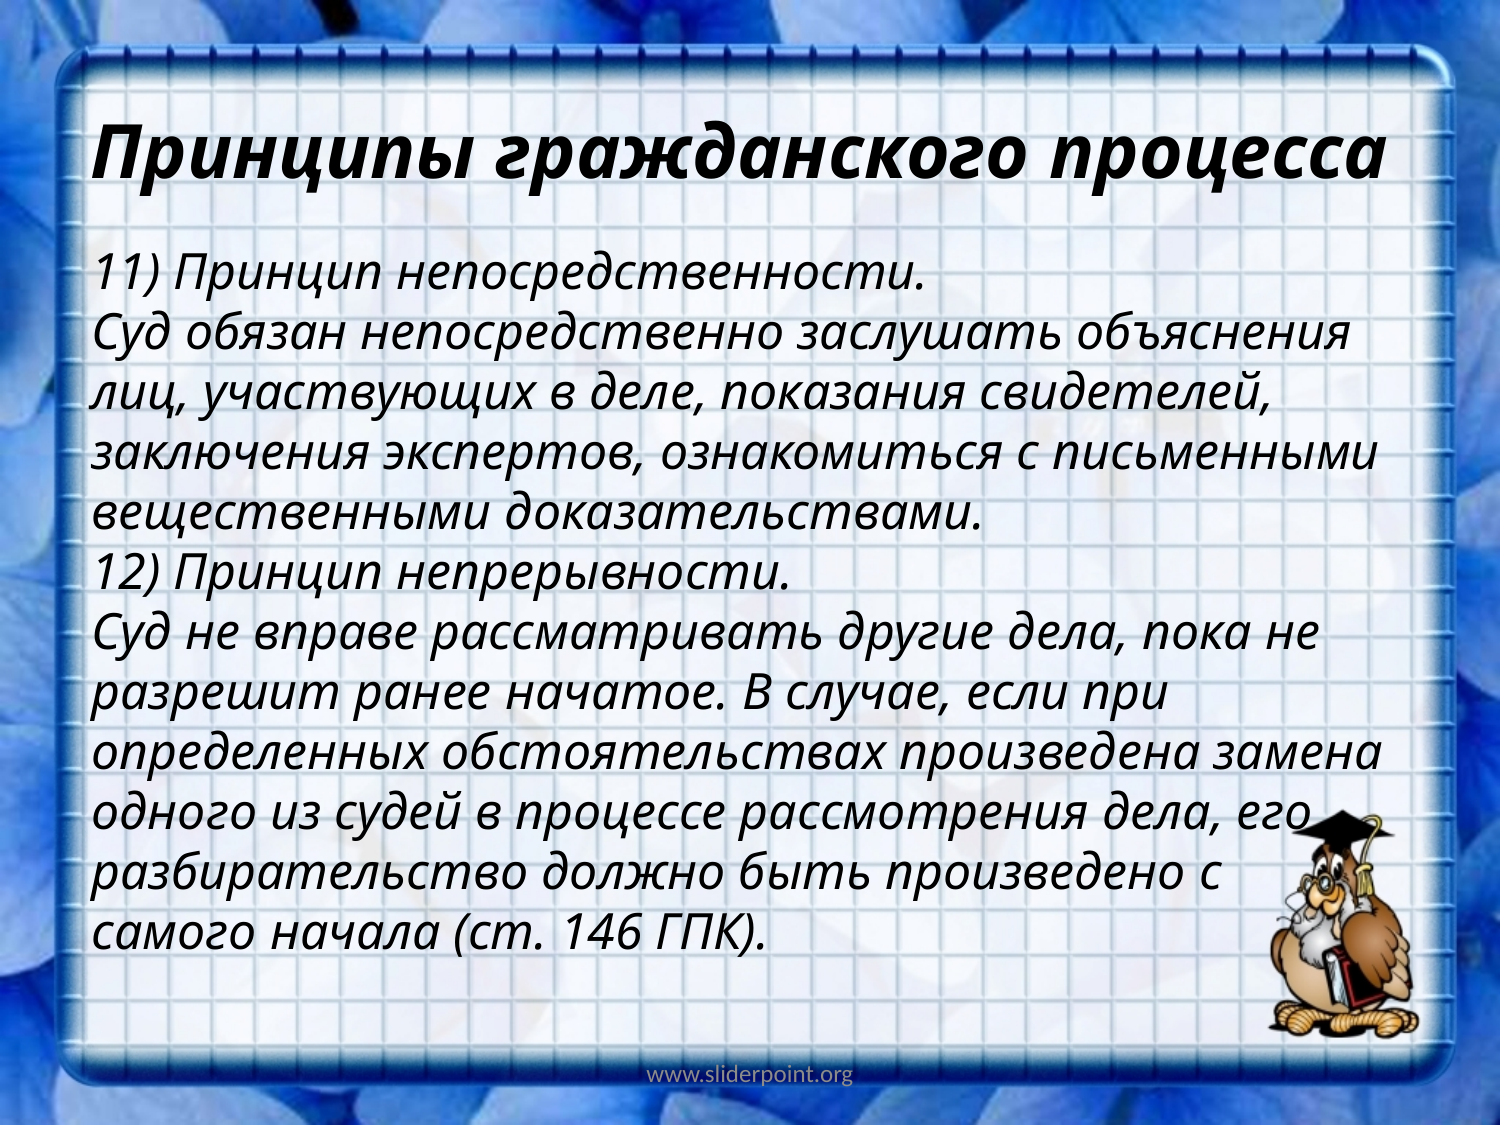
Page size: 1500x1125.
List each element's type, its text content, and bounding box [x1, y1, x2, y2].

footer www.sliderpoint.org [512, 1042, 988, 1103]
text_box 11) Принцип непосредственности. Суд обязан непосредственно заслушать объяснения лиц, участвующих в деле, показания свидетелей, заключения экспертов, ознакомиться с письменными вещественными доказательствами. 12) Принцип непрерывности. Суд не вправе рассматривать другие дела, пока не разрешит ранее начатое. В случае, если при определенных обстоятельствах произведена замена одного из судей в процессе рассмотрения дела, его разбирательство должно быть произведено с самого начала (ст. 146 ГПК). [76, 231, 1400, 967]
picture [0, 0, 1500, 1125]
title Принципы гражданского процесса [64, 54, 1415, 243]
